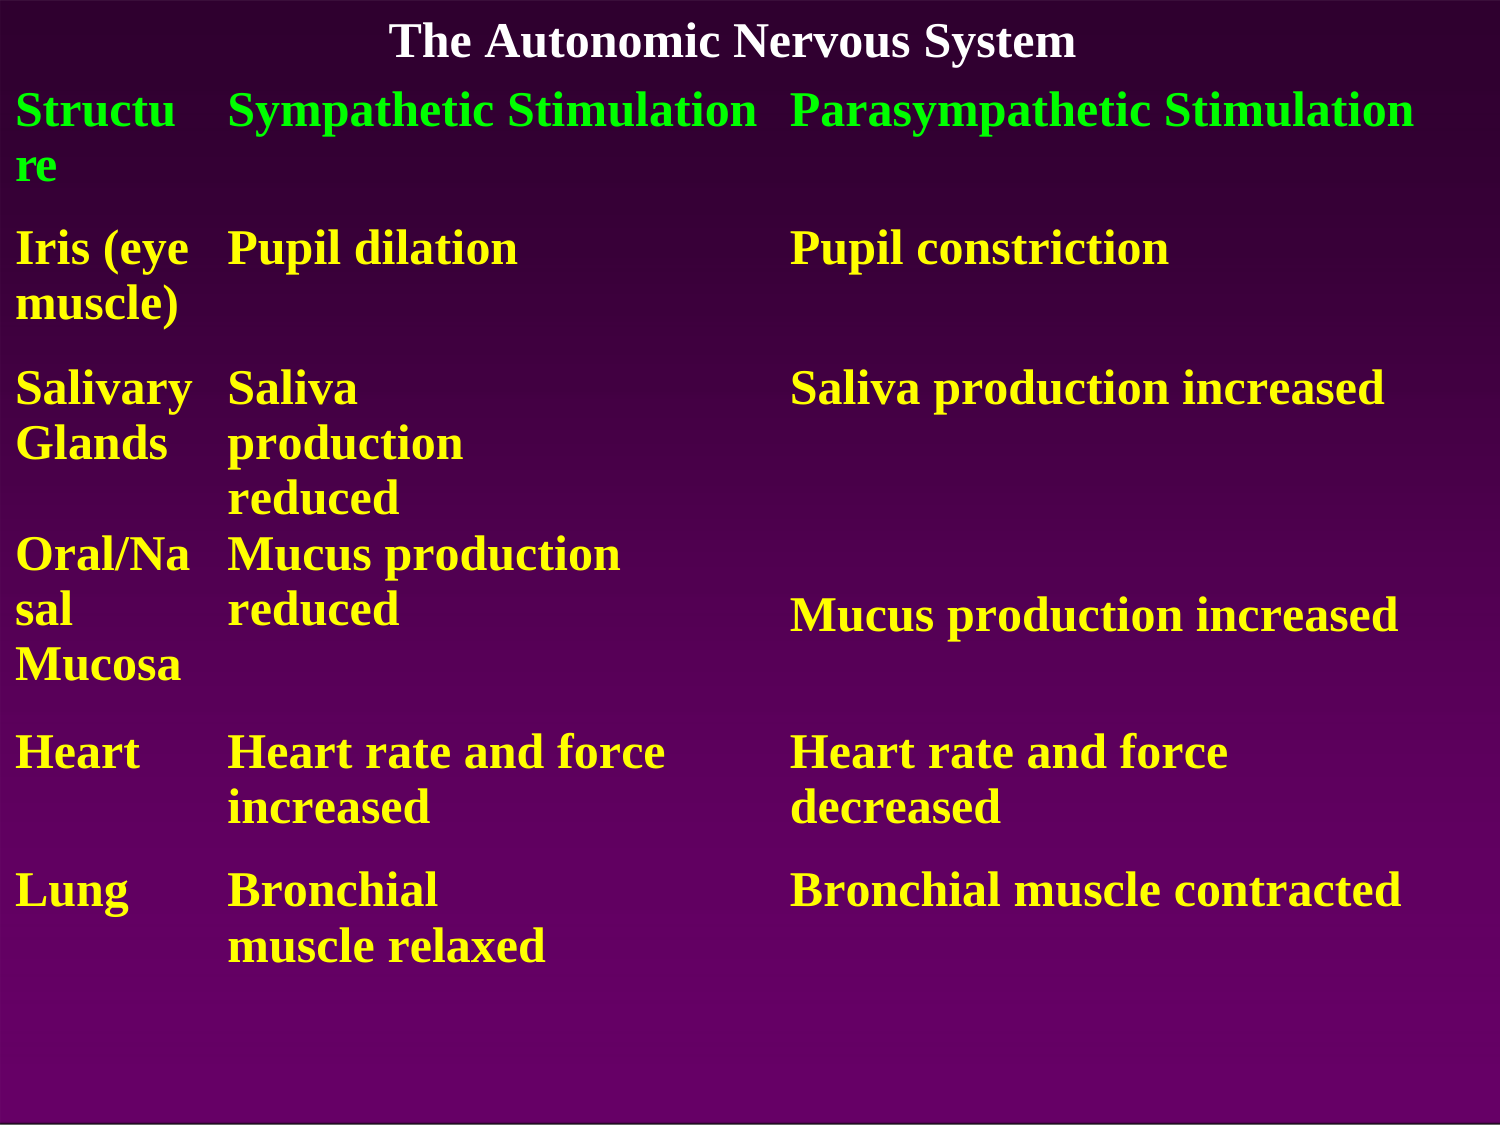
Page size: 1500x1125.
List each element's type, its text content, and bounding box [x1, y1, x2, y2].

table_header The Autonomic Nervous System [0, 18, 1434, 82]
picture [0, 0, 1500, 1125]
table_cell Salivary Glands [0, 360, 210, 526]
table_cell Saliva production increased [773, 360, 1434, 526]
table_cell Structu re [0, 82, 210, 220]
table_cell Heart rate and force decreased [773, 724, 1434, 862]
table_cell Mucus production increased [773, 526, 1434, 724]
table_cell Saliva production reduced [210, 360, 773, 526]
table_cell Parasympathetic Stimulation [773, 82, 1434, 220]
table_cell Sympathetic Stimulation [210, 82, 773, 220]
table_cell Mucus production reduced [210, 526, 773, 724]
table_cell Iris (eye muscle) [0, 220, 210, 360]
table_cell Pupil constriction [773, 220, 1434, 360]
table_cell Heart [0, 724, 210, 862]
table_cell Oral/Na sal Mucosa [0, 526, 210, 724]
table_cell Heart rate and force increased [210, 724, 773, 862]
table_cell Lung [0, 862, 210, 987]
table_cell Bronchial muscle relaxed [210, 862, 773, 987]
table_cell Pupil dilation [210, 220, 773, 360]
table_cell Bronchial muscle contracted [773, 862, 1434, 987]
